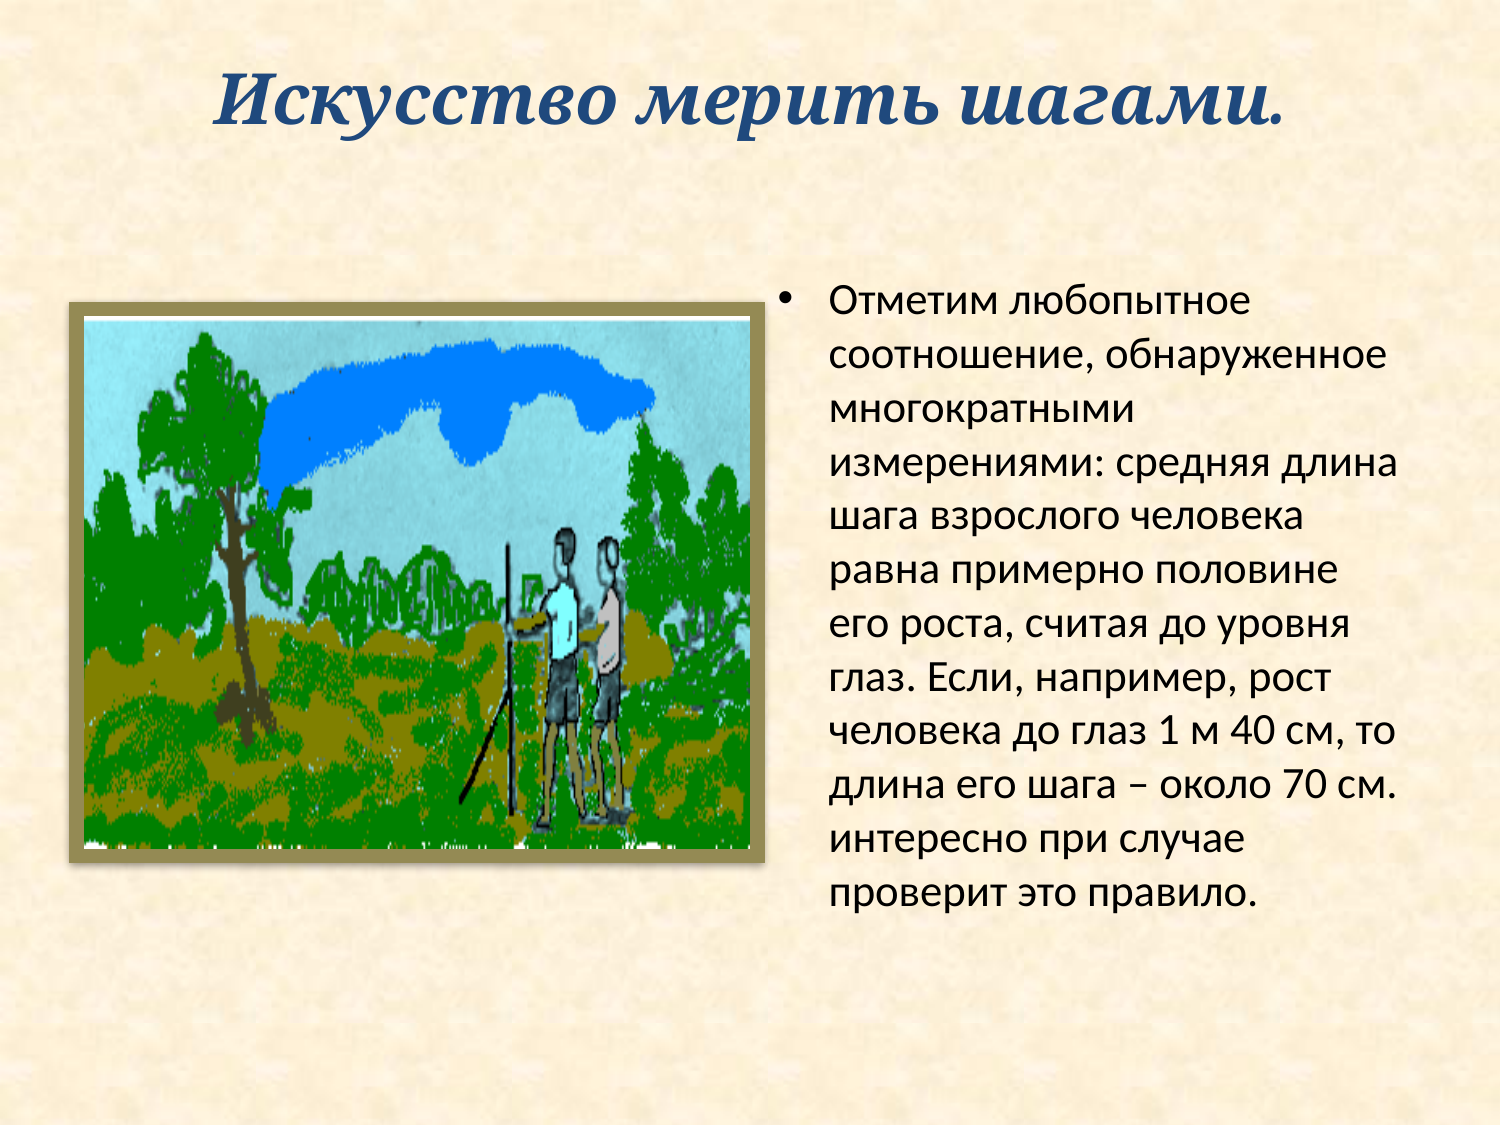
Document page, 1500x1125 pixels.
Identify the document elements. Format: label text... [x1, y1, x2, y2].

title Искусство мерить шагами. [75, 45, 1425, 233]
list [83, 316, 751, 850]
picture [0, 0, 1500, 1125]
list Отметим любопытное соотношение, обнаруженное многократными измерениями: средняя длина шага взрослого человека равна примерно половине его роста, считая до уровня глаз. Если, например, рост человека до глаз 1 м 40 см, то длина его шага – около 70 см. интересно при случае проверит это правило. [762, 262, 1425, 1005]
